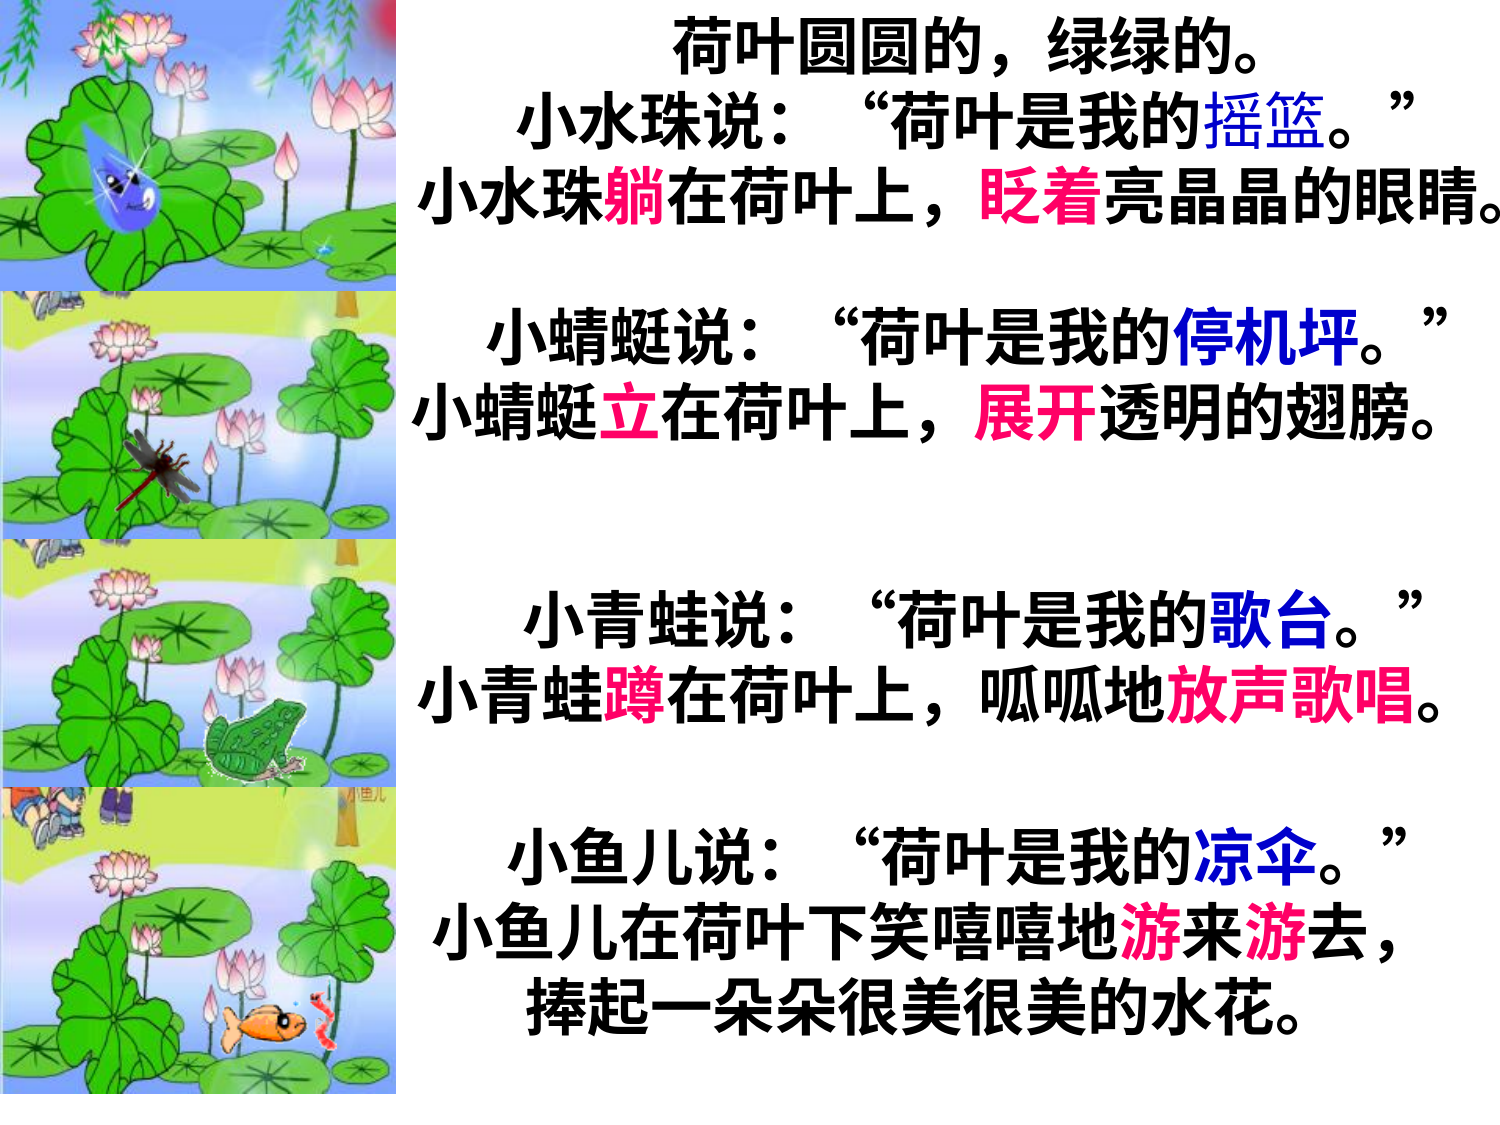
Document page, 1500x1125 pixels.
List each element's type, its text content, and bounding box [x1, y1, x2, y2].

picture [0, 0, 396, 1095]
text_box 荷叶圆圆的，绿绿的。 小水珠说：“荷叶是我的摇篮。” 小水珠躺在荷叶上，眨着亮晶晶的眼睛。 [396, 0, 1500, 240]
text_box 小青蛙说：“荷叶是我的歌台。”小青蛙蹲在荷叶上，呱呱地放声歌唱。 [399, 574, 1500, 739]
text_box 小蜻蜓说：“荷叶是我的停机坪。”小蜻蜓立在荷叶上，展开透明的翅膀。 [399, 290, 1500, 456]
text_box 小鱼儿说：“荷叶是我的凉伞。”小鱼儿在荷叶下笑嘻嘻地游来游去，捧起一朵朵很美很美的水花。 [399, 810, 1468, 1051]
